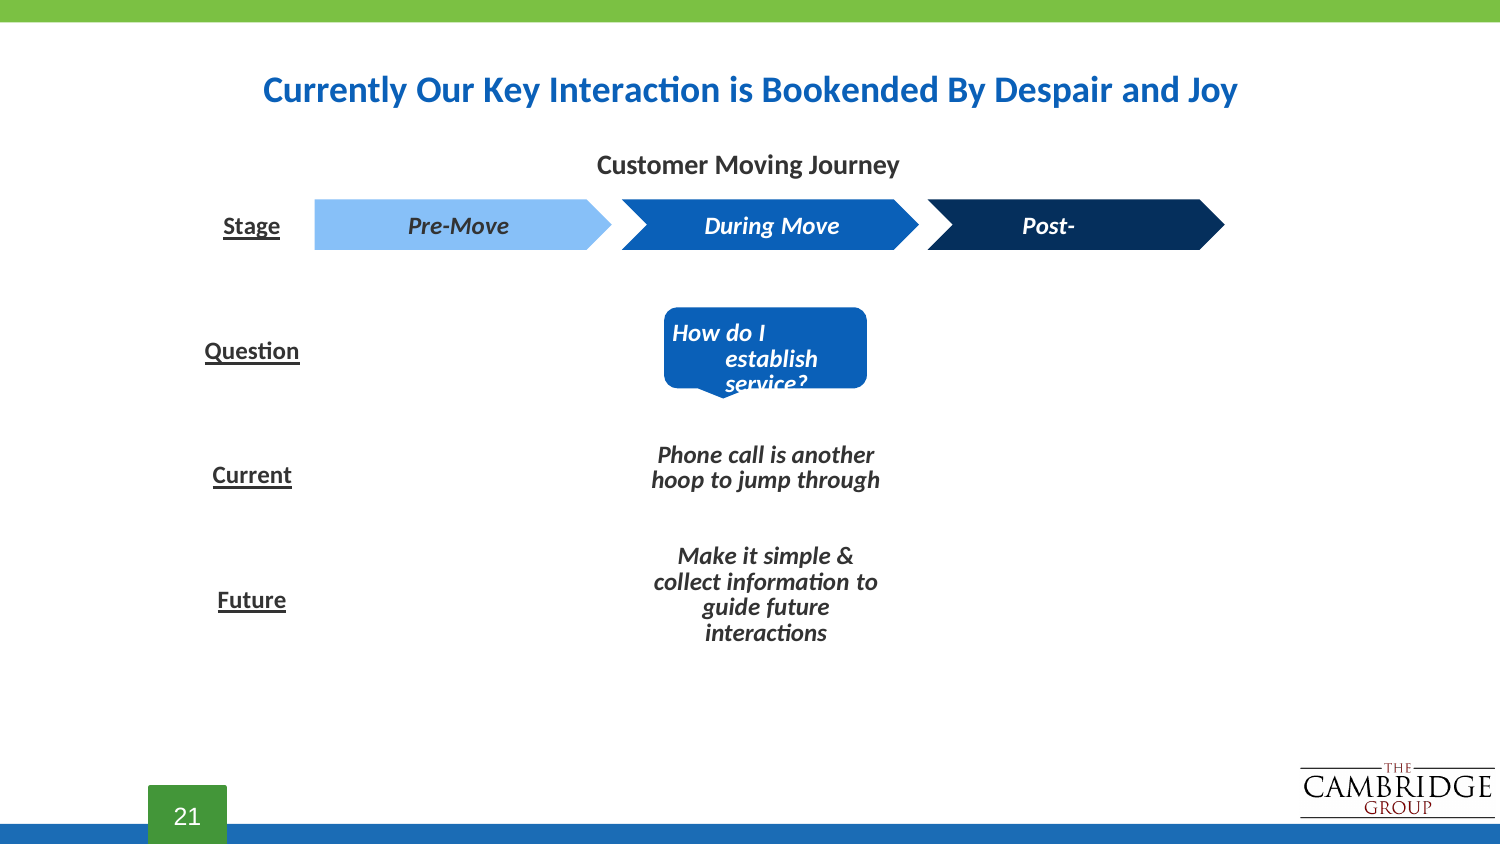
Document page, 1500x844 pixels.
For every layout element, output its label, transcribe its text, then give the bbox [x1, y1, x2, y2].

picture [1299, 762, 1496, 819]
text_box [1134, 199, 1225, 250]
text_box Future [216, 583, 288, 614]
slide_number 21 [150, 787, 225, 844]
text_box How do I establish service? [670, 321, 863, 398]
text_box Make it simple & collect information to guide future interactions [652, 544, 879, 647]
text_box Current [211, 458, 293, 489]
text_box Question [203, 334, 301, 365]
title Currently Our Key Interaction is Bookended By Despair and Joy [75, 0, 1425, 158]
text_box Customer Moving Journey Stage Pre-Move During Move Post-Move [221, 146, 1134, 270]
text_box Phone call is another hoop to jump through [650, 442, 882, 494]
text_box [664, 307, 867, 386]
